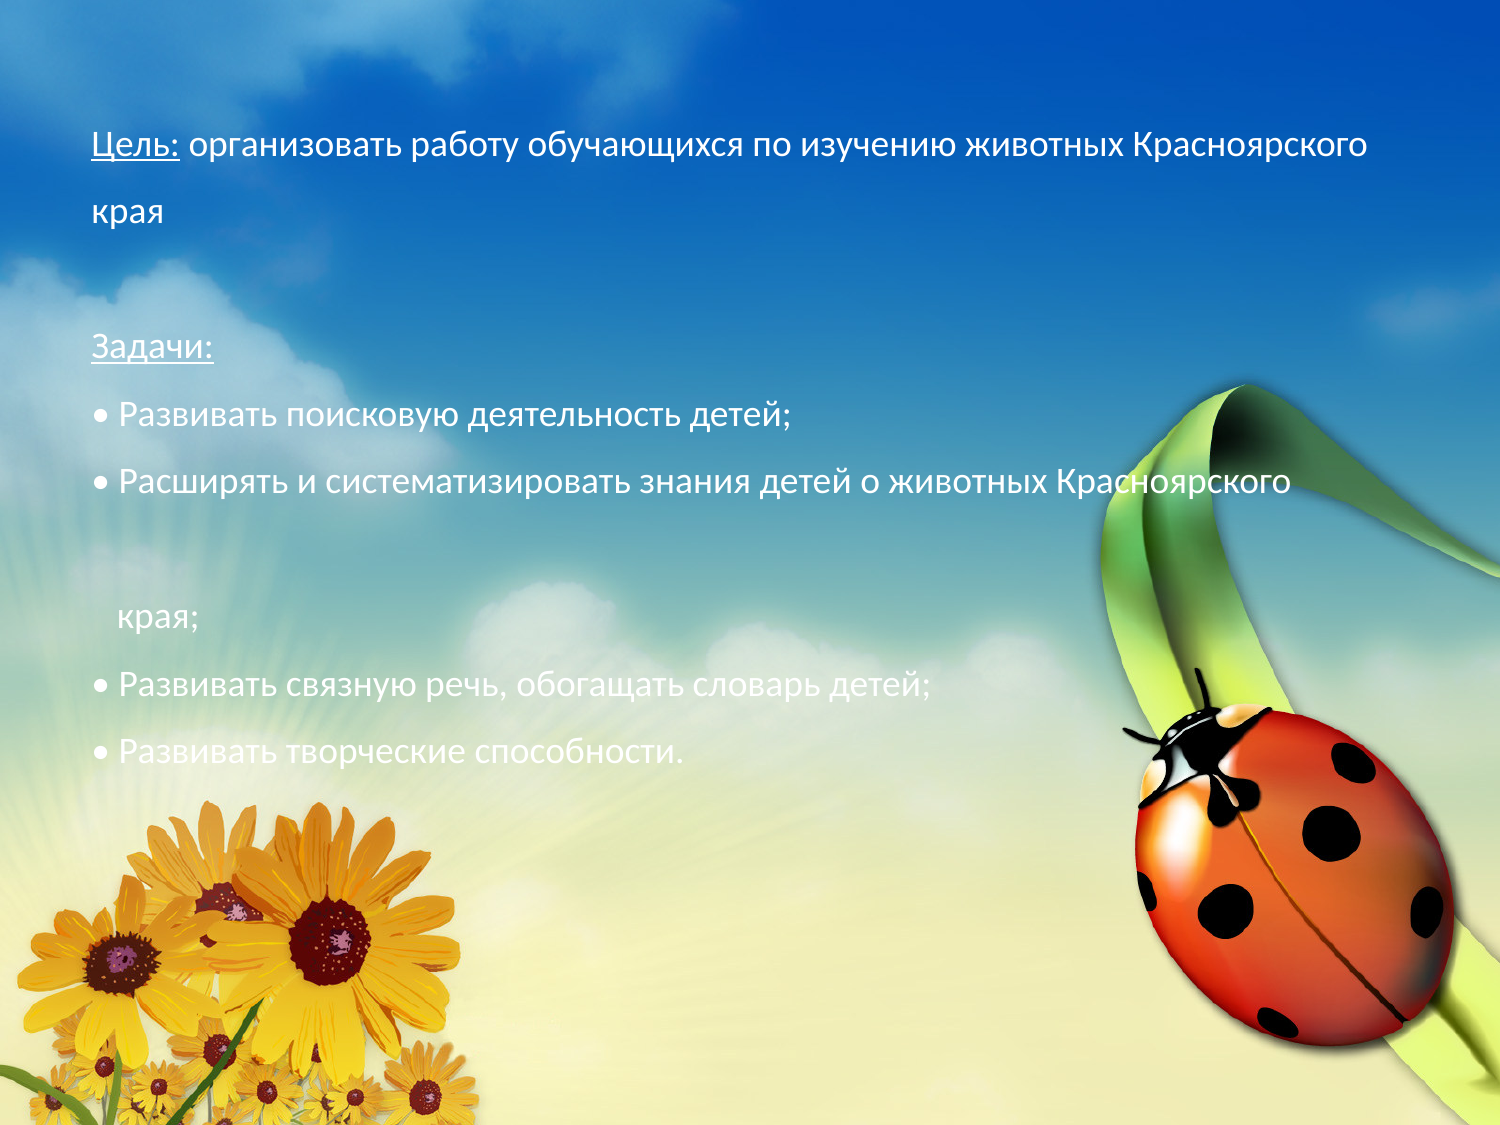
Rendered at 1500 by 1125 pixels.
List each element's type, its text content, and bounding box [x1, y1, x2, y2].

picture [0, 0, 1500, 1125]
text_box Цель: организовать работу обучающихся по изучению животных Красноярского края Задачи: • Развивать поисковую деятельность детей; • Расширять и систематизировать знания детей о животных Красноярского края; • Развивать связную речь, обогащать словарь детей; • Развивать творческие способности. [76, 89, 1388, 779]
